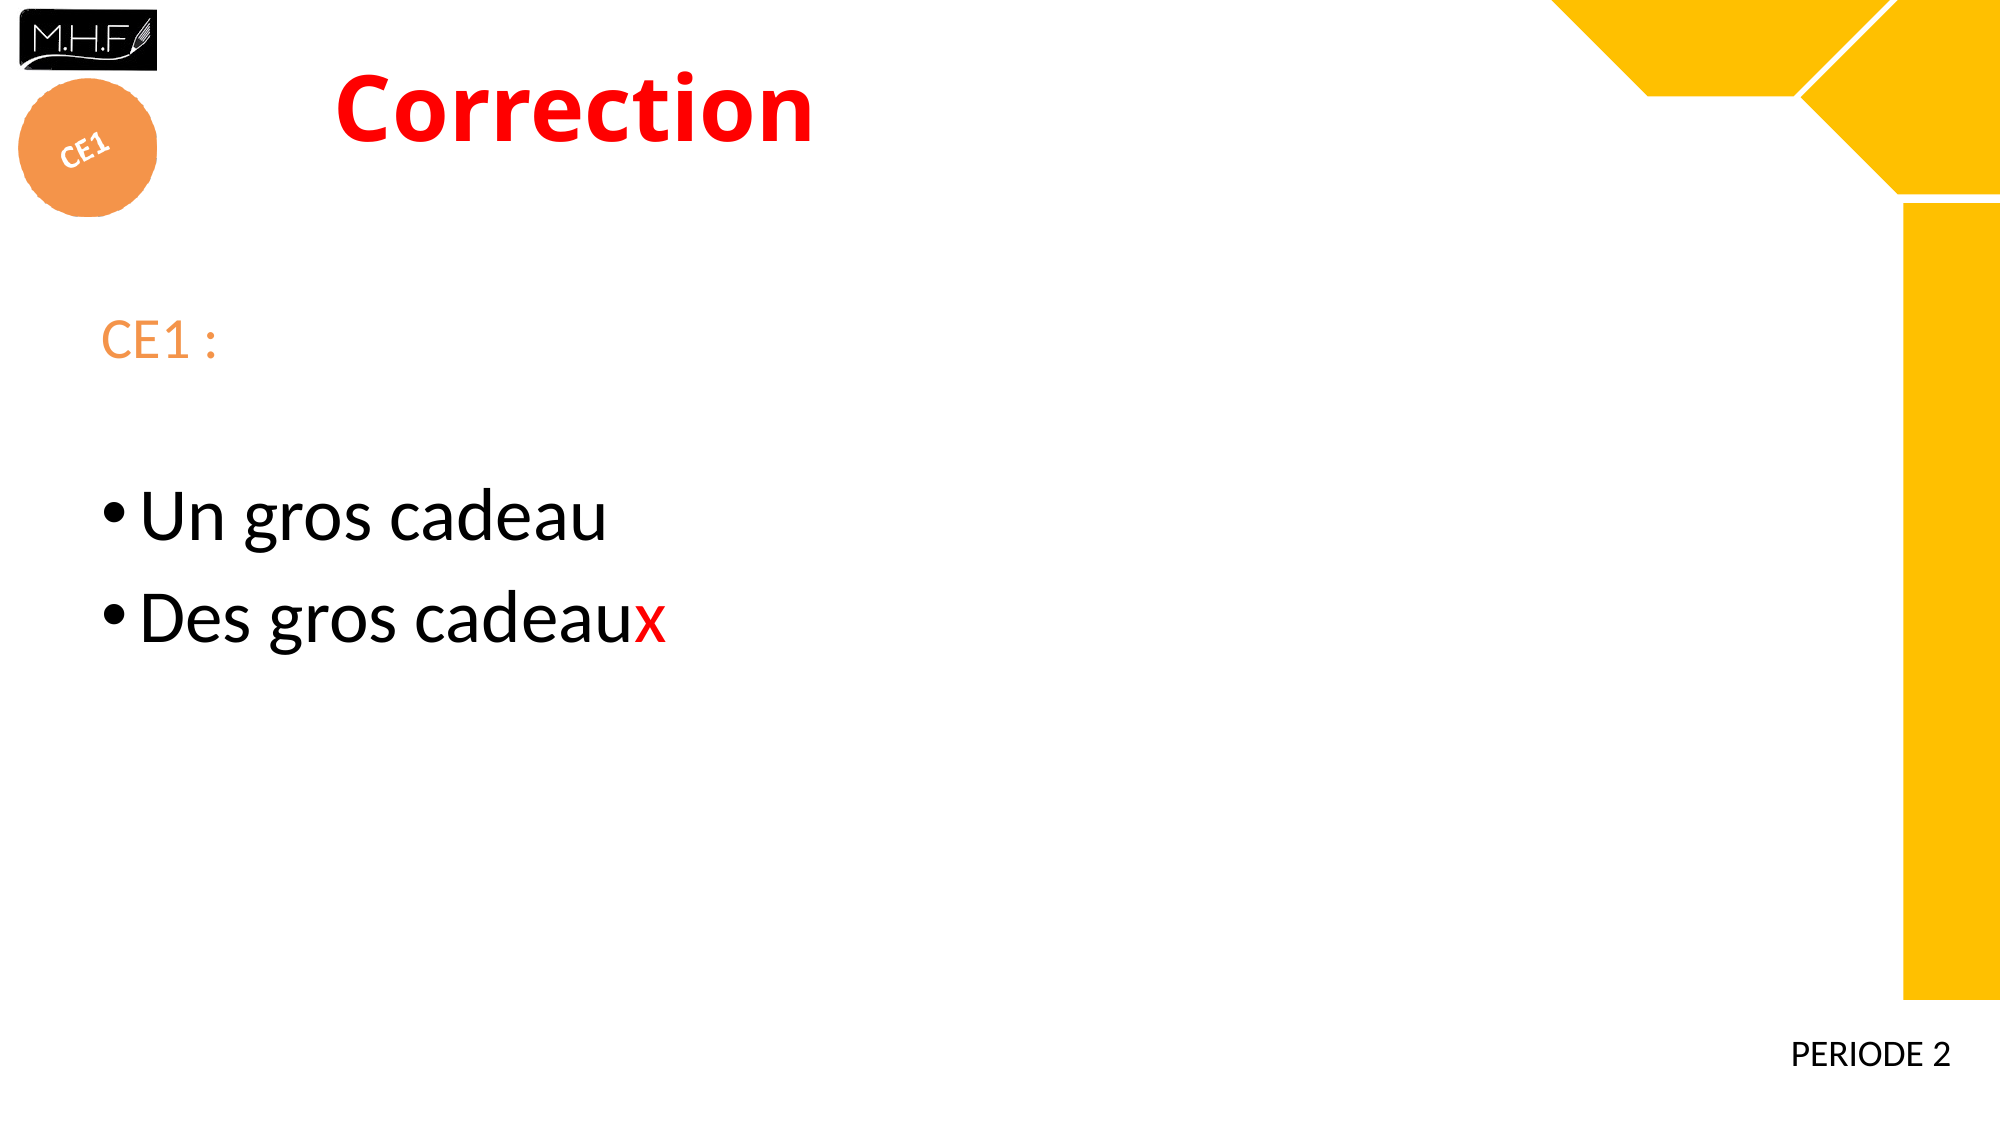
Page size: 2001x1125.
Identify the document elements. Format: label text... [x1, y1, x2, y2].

text_box [1549, 0, 1892, 98]
picture [18, 78, 157, 218]
text_box PERIODE 2 [1362, 1021, 1967, 1125]
text_box [1902, 202, 2000, 1001]
title Correction [318, 3, 1865, 221]
list CE1 : Un gros cadeau Des gros cadeaux [86, 300, 969, 1015]
text_box [1799, 0, 2000, 196]
picture [16, 7, 157, 74]
